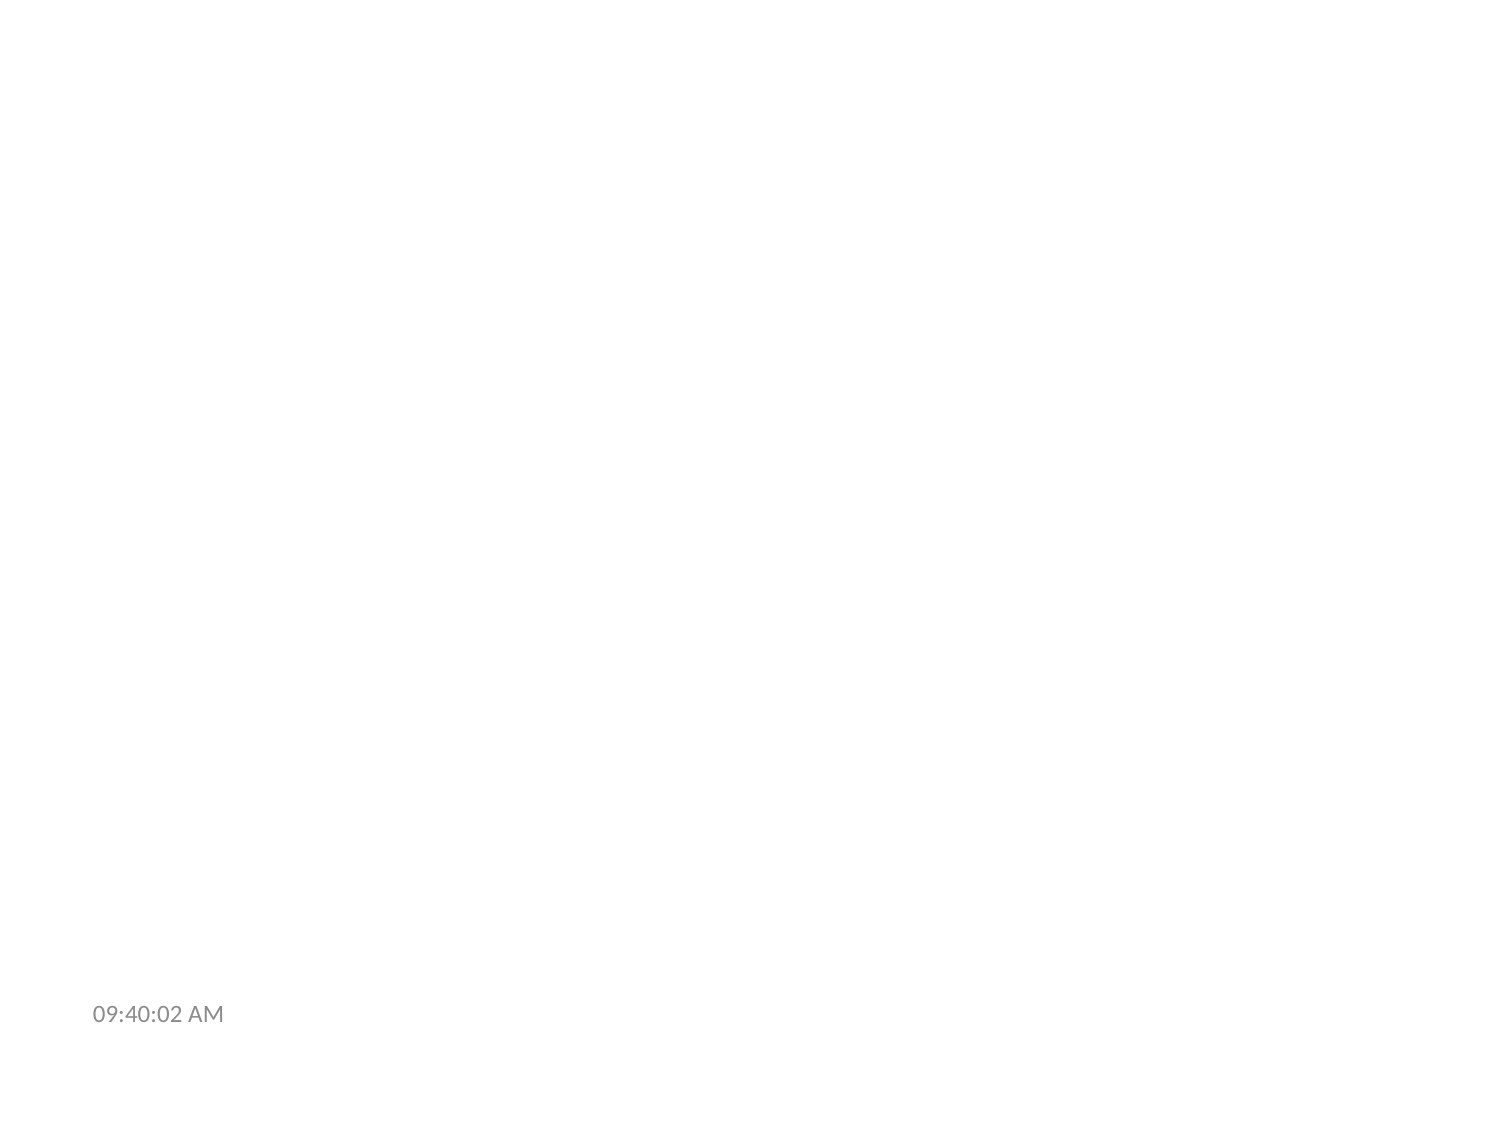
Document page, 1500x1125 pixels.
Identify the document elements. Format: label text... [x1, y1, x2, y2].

text_box 3:35:09 PM [77, 982, 428, 1043]
